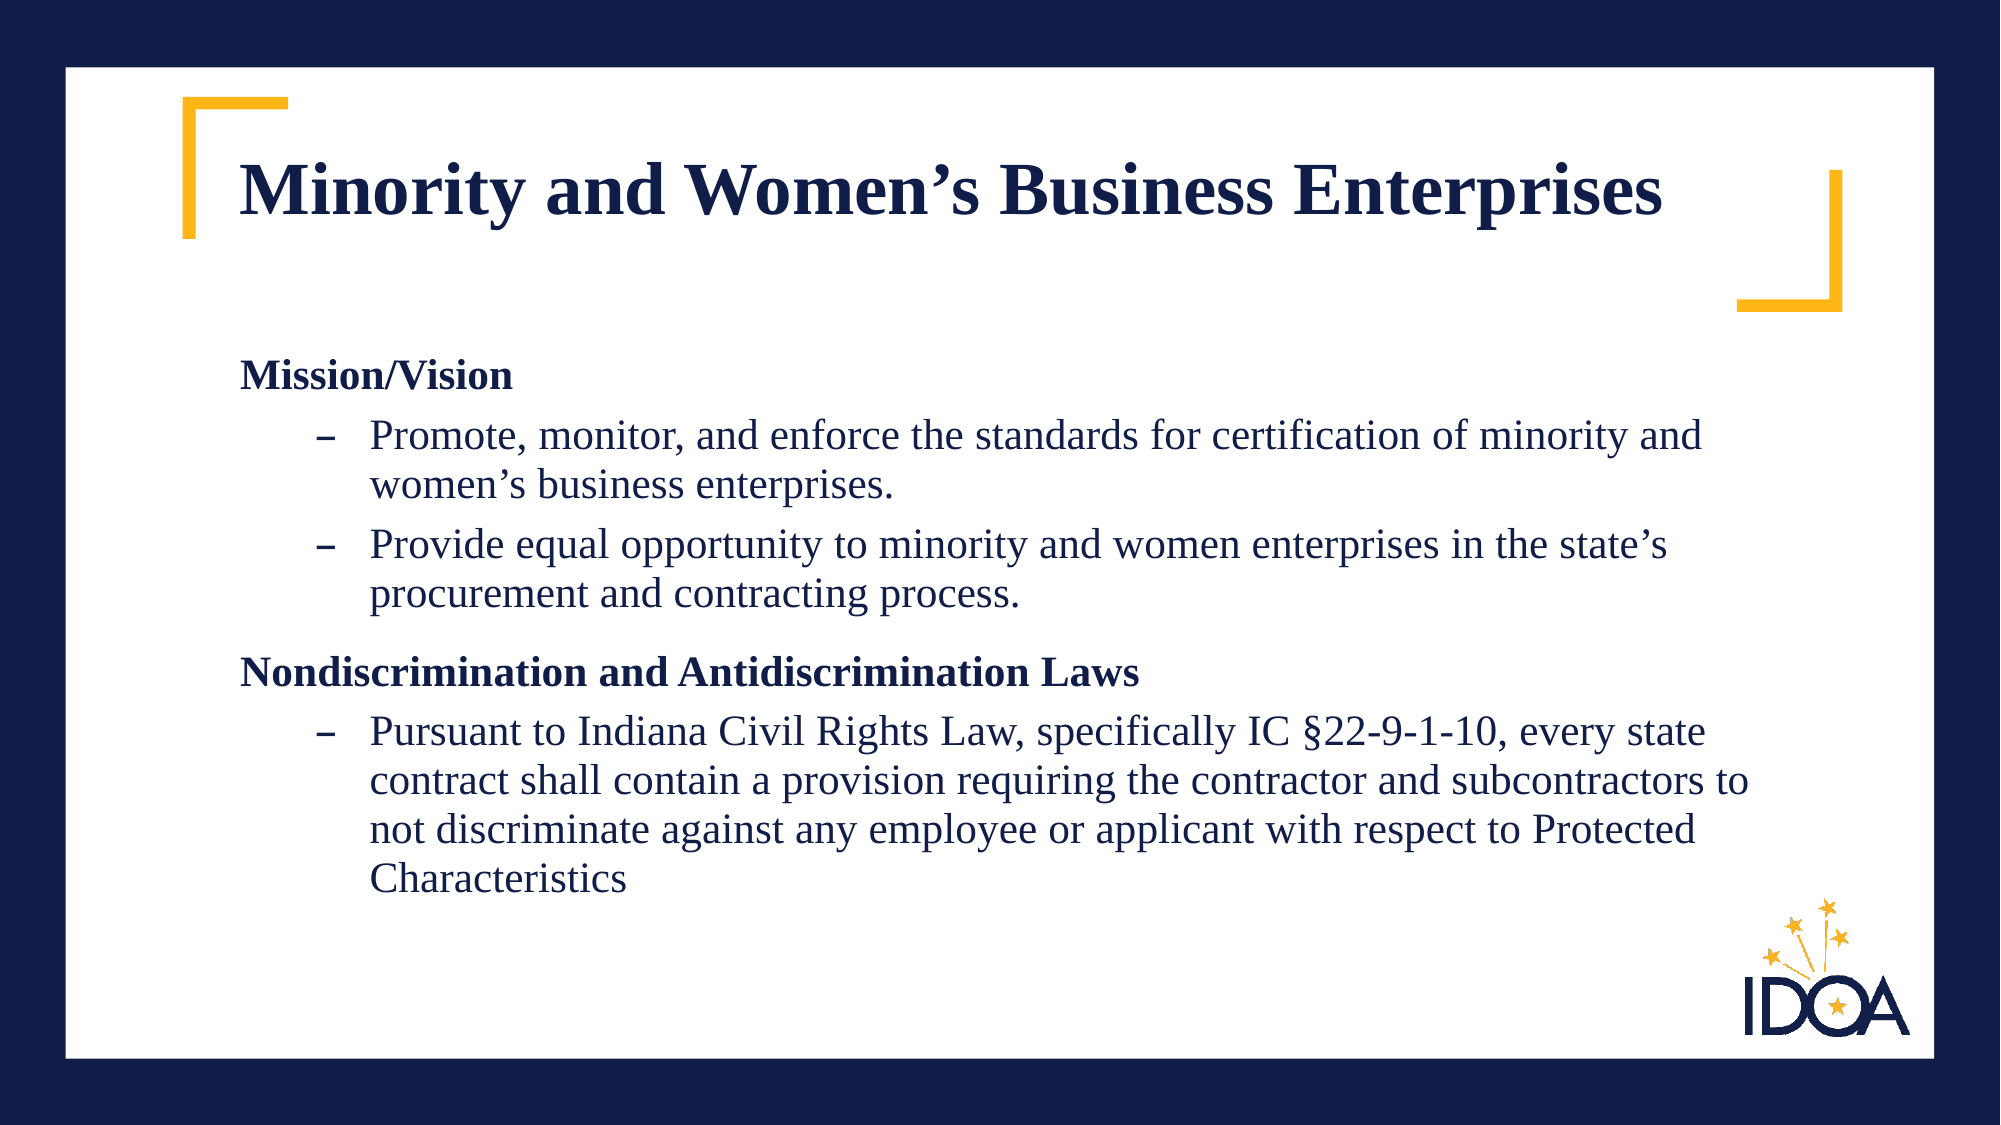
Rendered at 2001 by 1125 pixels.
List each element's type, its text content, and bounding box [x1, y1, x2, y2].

picture [1702, 857, 1959, 1114]
title Minority and Women’s Business Enterprises [225, 142, 1800, 279]
list Mission/Vision Promote, monitor, and enforce the standards for certification of minority and women’s business enterprises. Provide equal opportunity to minority and women enterprises in the state’s procurement and contracting process. Nondiscrimination and Antidiscrimination Laws Pursuant to Indiana Civil Rights Law, specifically IC §22-9-1-10, every state contract shall contain a provision requiring the contractor and subcontractors to not discriminate against any employee or applicant with respect to Protected Characteristics [225, 333, 1800, 913]
